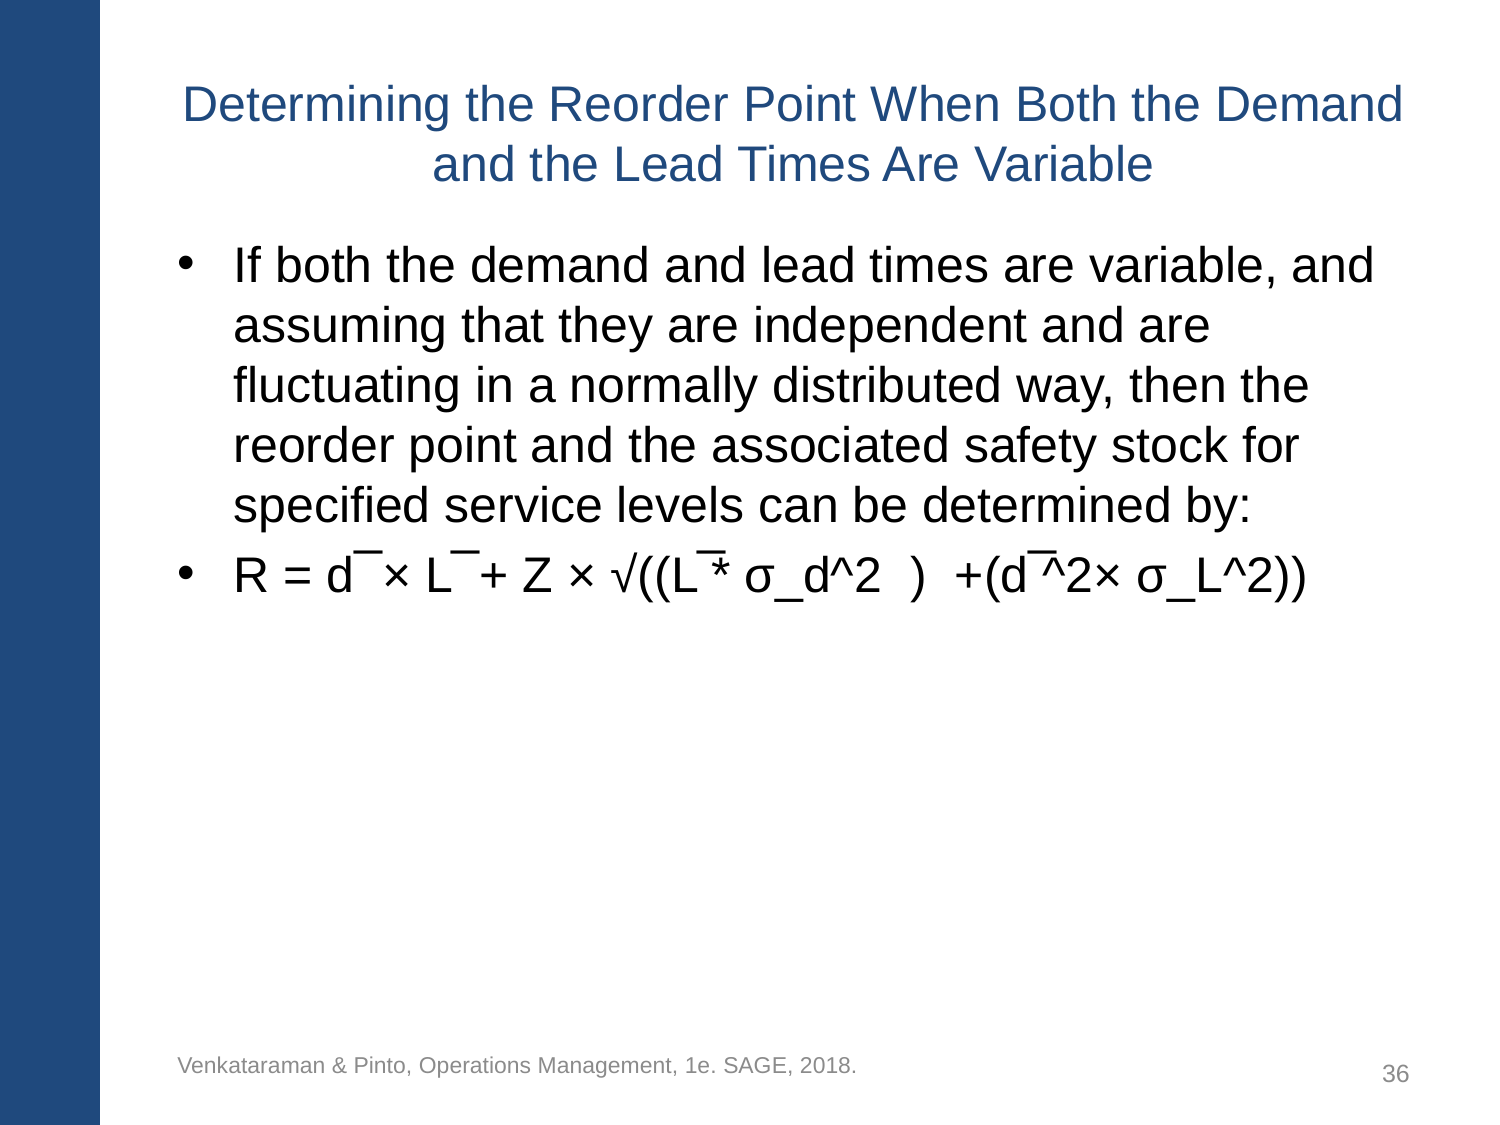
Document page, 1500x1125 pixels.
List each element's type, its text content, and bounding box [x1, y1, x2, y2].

footer Venkataraman & Pinto, Operations Management, 1e. SAGE, 2018. [162, 1042, 1313, 1103]
list If both the demand and lead times are variable, and assuming that they are independent and are fluctuating in a normally distributed way, then the reorder point and the associated safety stock for specified service levels can be determined by: R = d ̅ × L ̅ + Z × √((L ̅* σ_d^2 ) +(d ̅^2× σ_L^2)) [162, 224, 1425, 1025]
title Determining the Reorder Point When Both the Demand and the Lead Times Are Variable [162, 37, 1425, 224]
slide_number 36 [1350, 1042, 1425, 1103]
